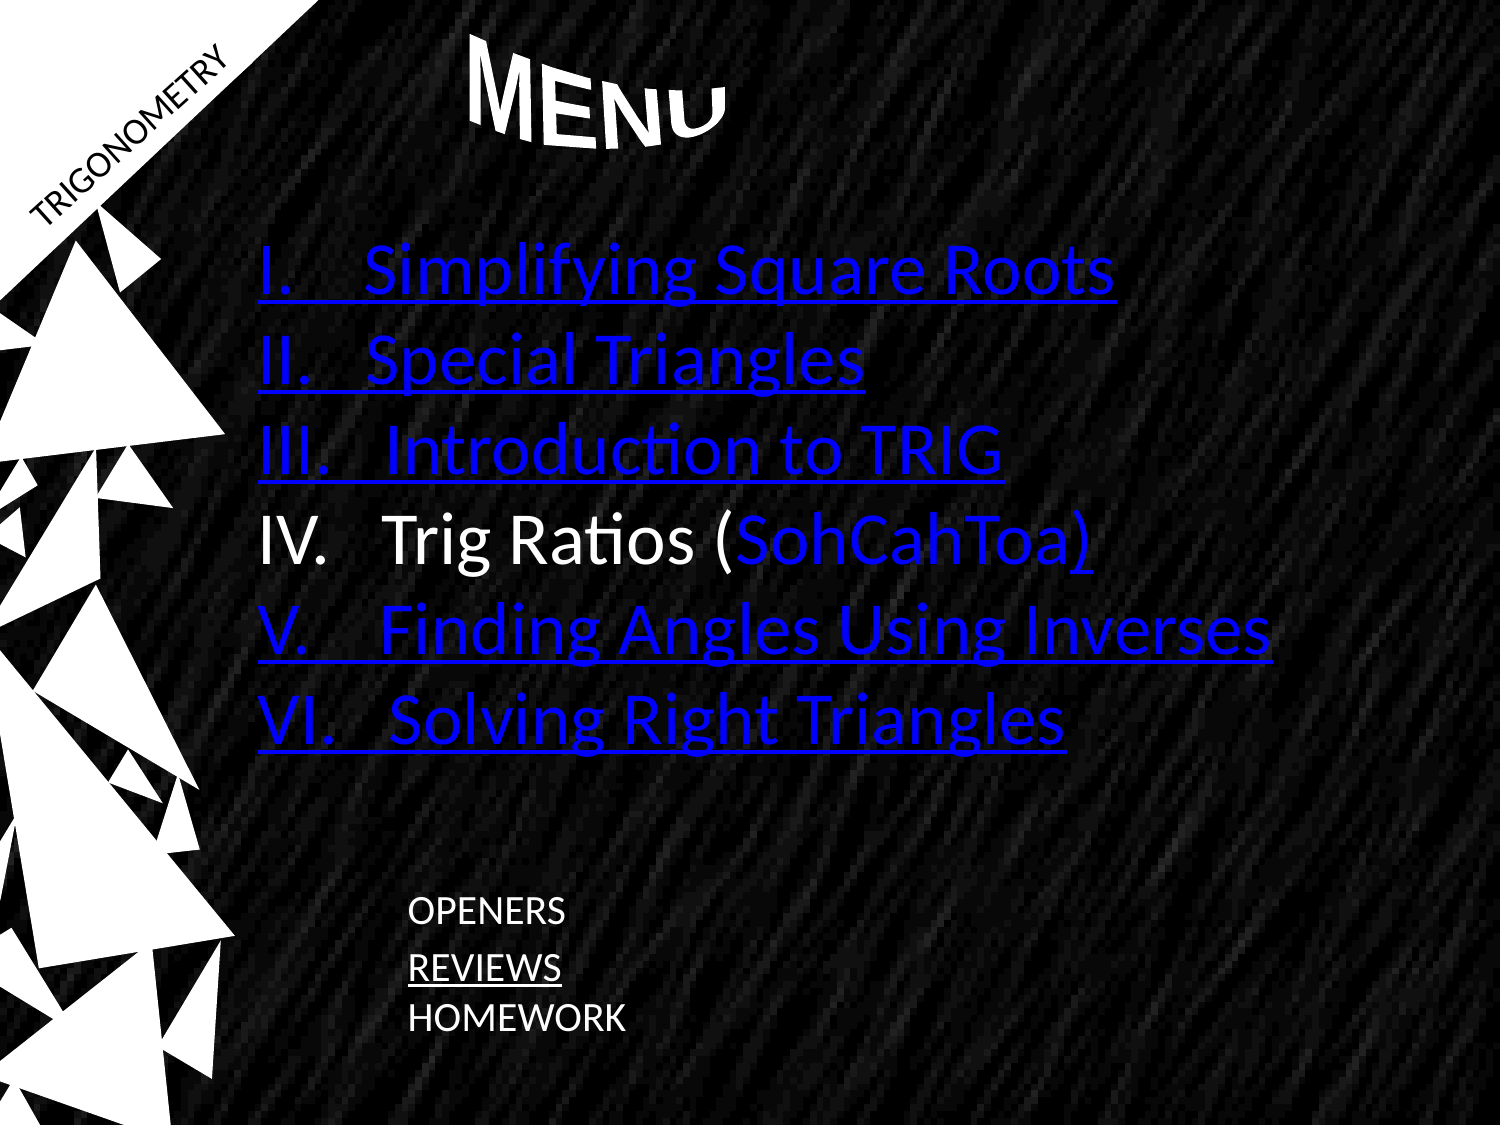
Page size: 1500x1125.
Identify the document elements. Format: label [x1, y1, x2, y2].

text_box [0, 0, 321, 1125]
picture [321, 0, 1500, 1125]
